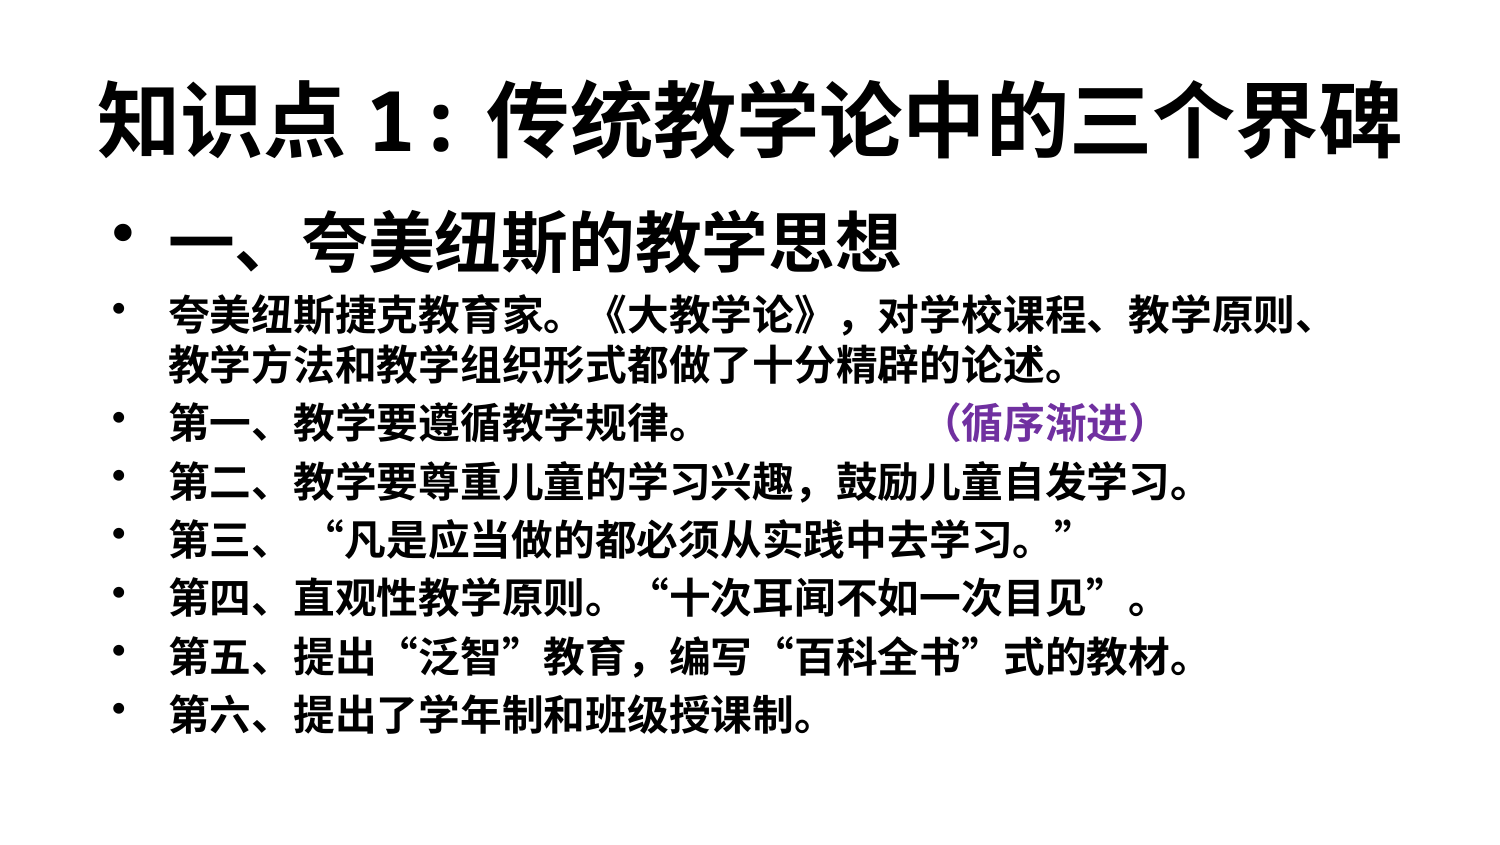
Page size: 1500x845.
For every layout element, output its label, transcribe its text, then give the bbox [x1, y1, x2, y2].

list 一、夸美纽斯的教学思想 夸美纽斯捷克教育家。《大教学论》，对学校课程、教学原则、教学方法和教学组织形式都做了十分精辟的论述。 第一、教学要遵循教学规律。 （循序渐进） 第二、教学要尊重儿童的学习兴趣，鼓励儿童自发学习。 第三、 “凡是应当做的都必须从实践中去学习。” 第四、直观性教学原则。“十次耳闻不如一次目见”。 第五、提出“泛智”教育，编写“百科全书”式的教材。 第六、提出了学年制和班级授课制。 [96, 192, 1385, 742]
title 知识点1:传统教学论中的三个界碑 [74, 57, 1426, 179]
